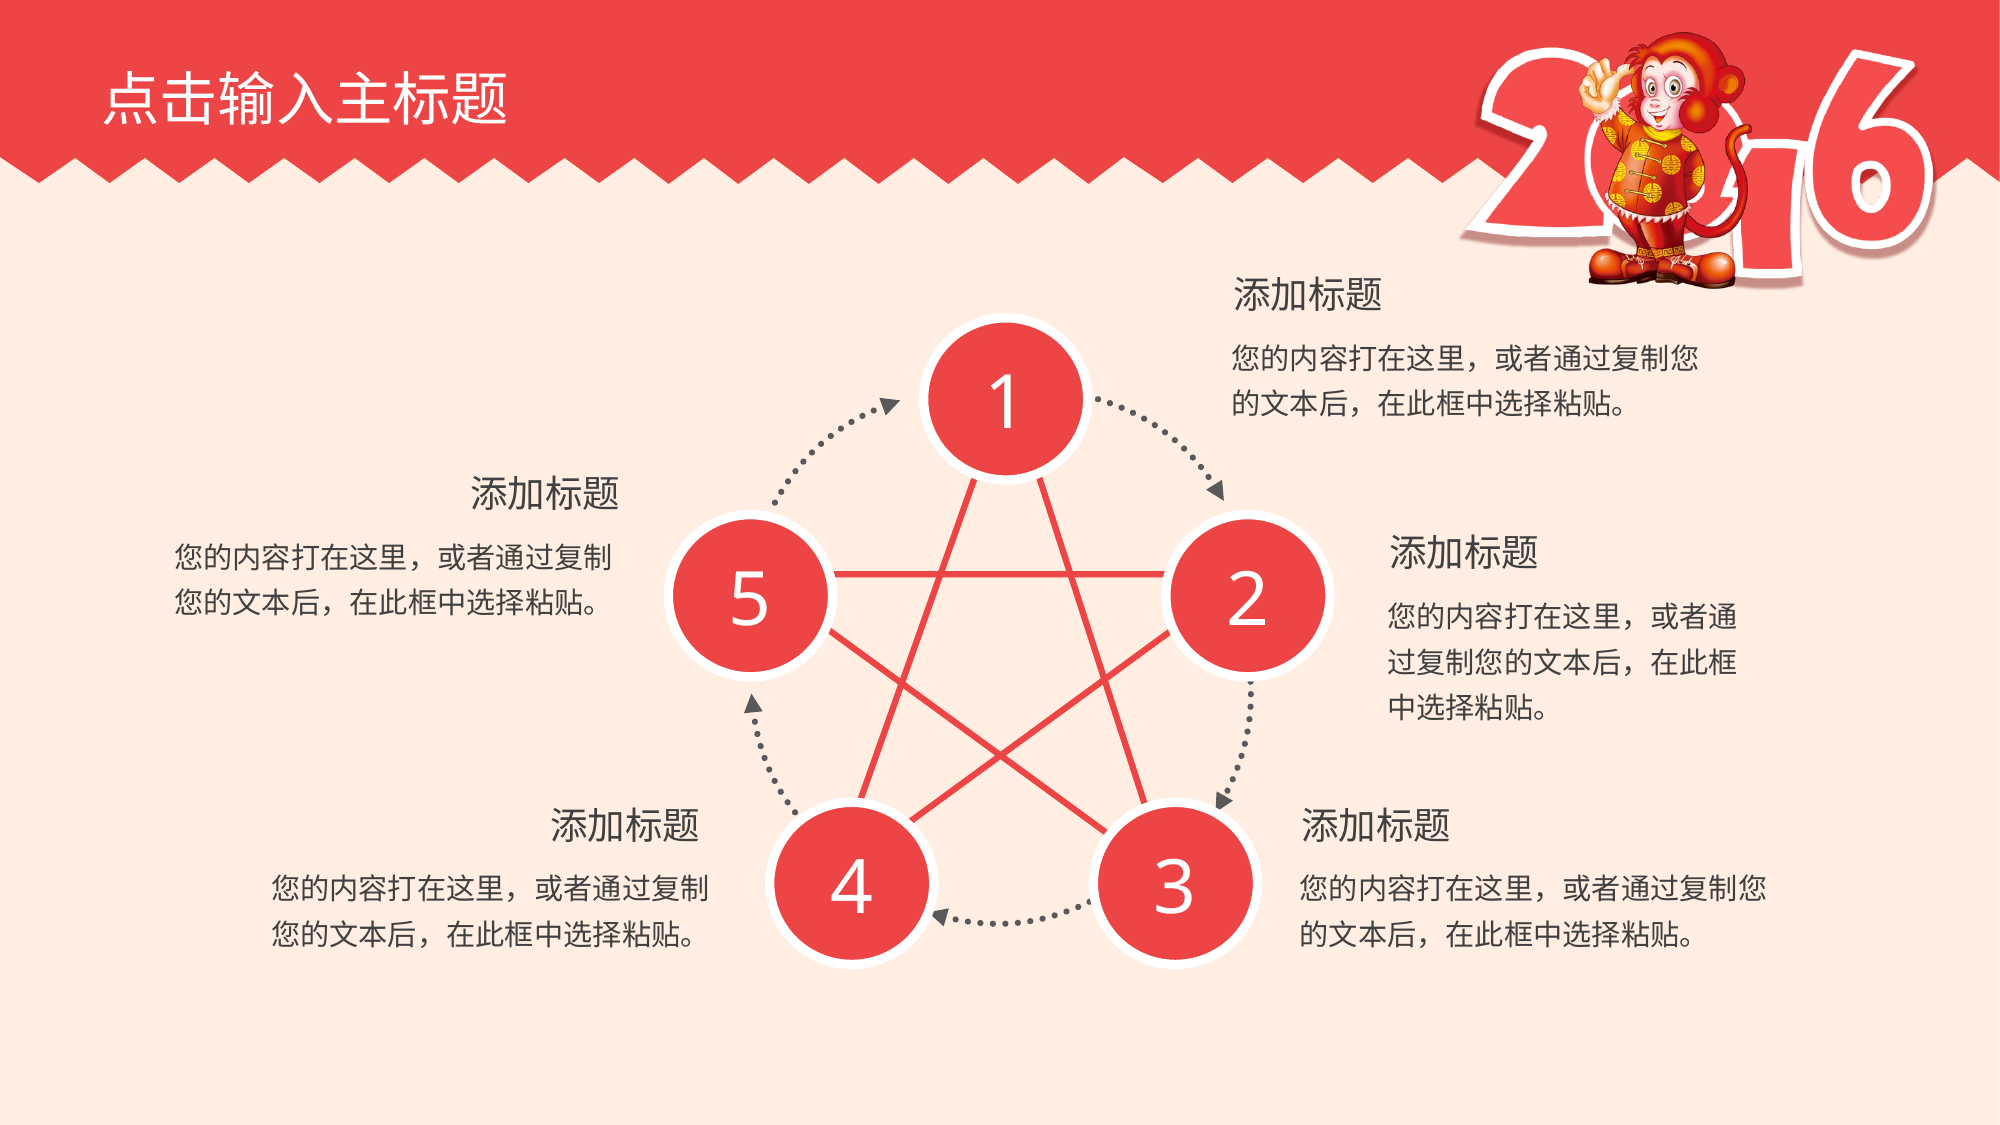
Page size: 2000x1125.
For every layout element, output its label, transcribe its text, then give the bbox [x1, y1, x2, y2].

text_box [929, 887, 1091, 925]
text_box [752, 382, 1249, 879]
text_box 添加标题 [455, 462, 635, 523]
text_box 2 [1253, 514, 1331, 677]
text_box 点击输入主标题 [86, 54, 525, 140]
text_box 您的内容打在这里，或者通过复制您的文本后，在此框中选择粘贴。 [230, 852, 725, 959]
picture [1454, 0, 2000, 450]
text_box 4 [769, 887, 934, 965]
text_box 添加标题 [1218, 263, 1399, 324]
text_box 您的内容打在这里，或者通过复制您的文本后，在此框中选择粘贴。 [133, 521, 628, 627]
text_box 添加标题 [535, 794, 716, 854]
text_box 添加标题 [1374, 522, 1554, 582]
text_box 您的内容打在这里，或者通过复制您的文本后，在此框中选择粘贴。 [1284, 852, 1789, 959]
text_box 3 [1093, 856, 1258, 965]
text_box 1 [925, 317, 1086, 380]
text_box 您的内容打在这里，或者通过复制您的文本后，在此框中选择粘贴。 [1216, 322, 1721, 428]
text_box 5 [668, 514, 747, 677]
text_box 您的内容打在这里，或者通过复制您的文本后，在此框中选择粘贴。 [1372, 580, 1775, 732]
text_box 添加标题 [1286, 794, 1467, 854]
